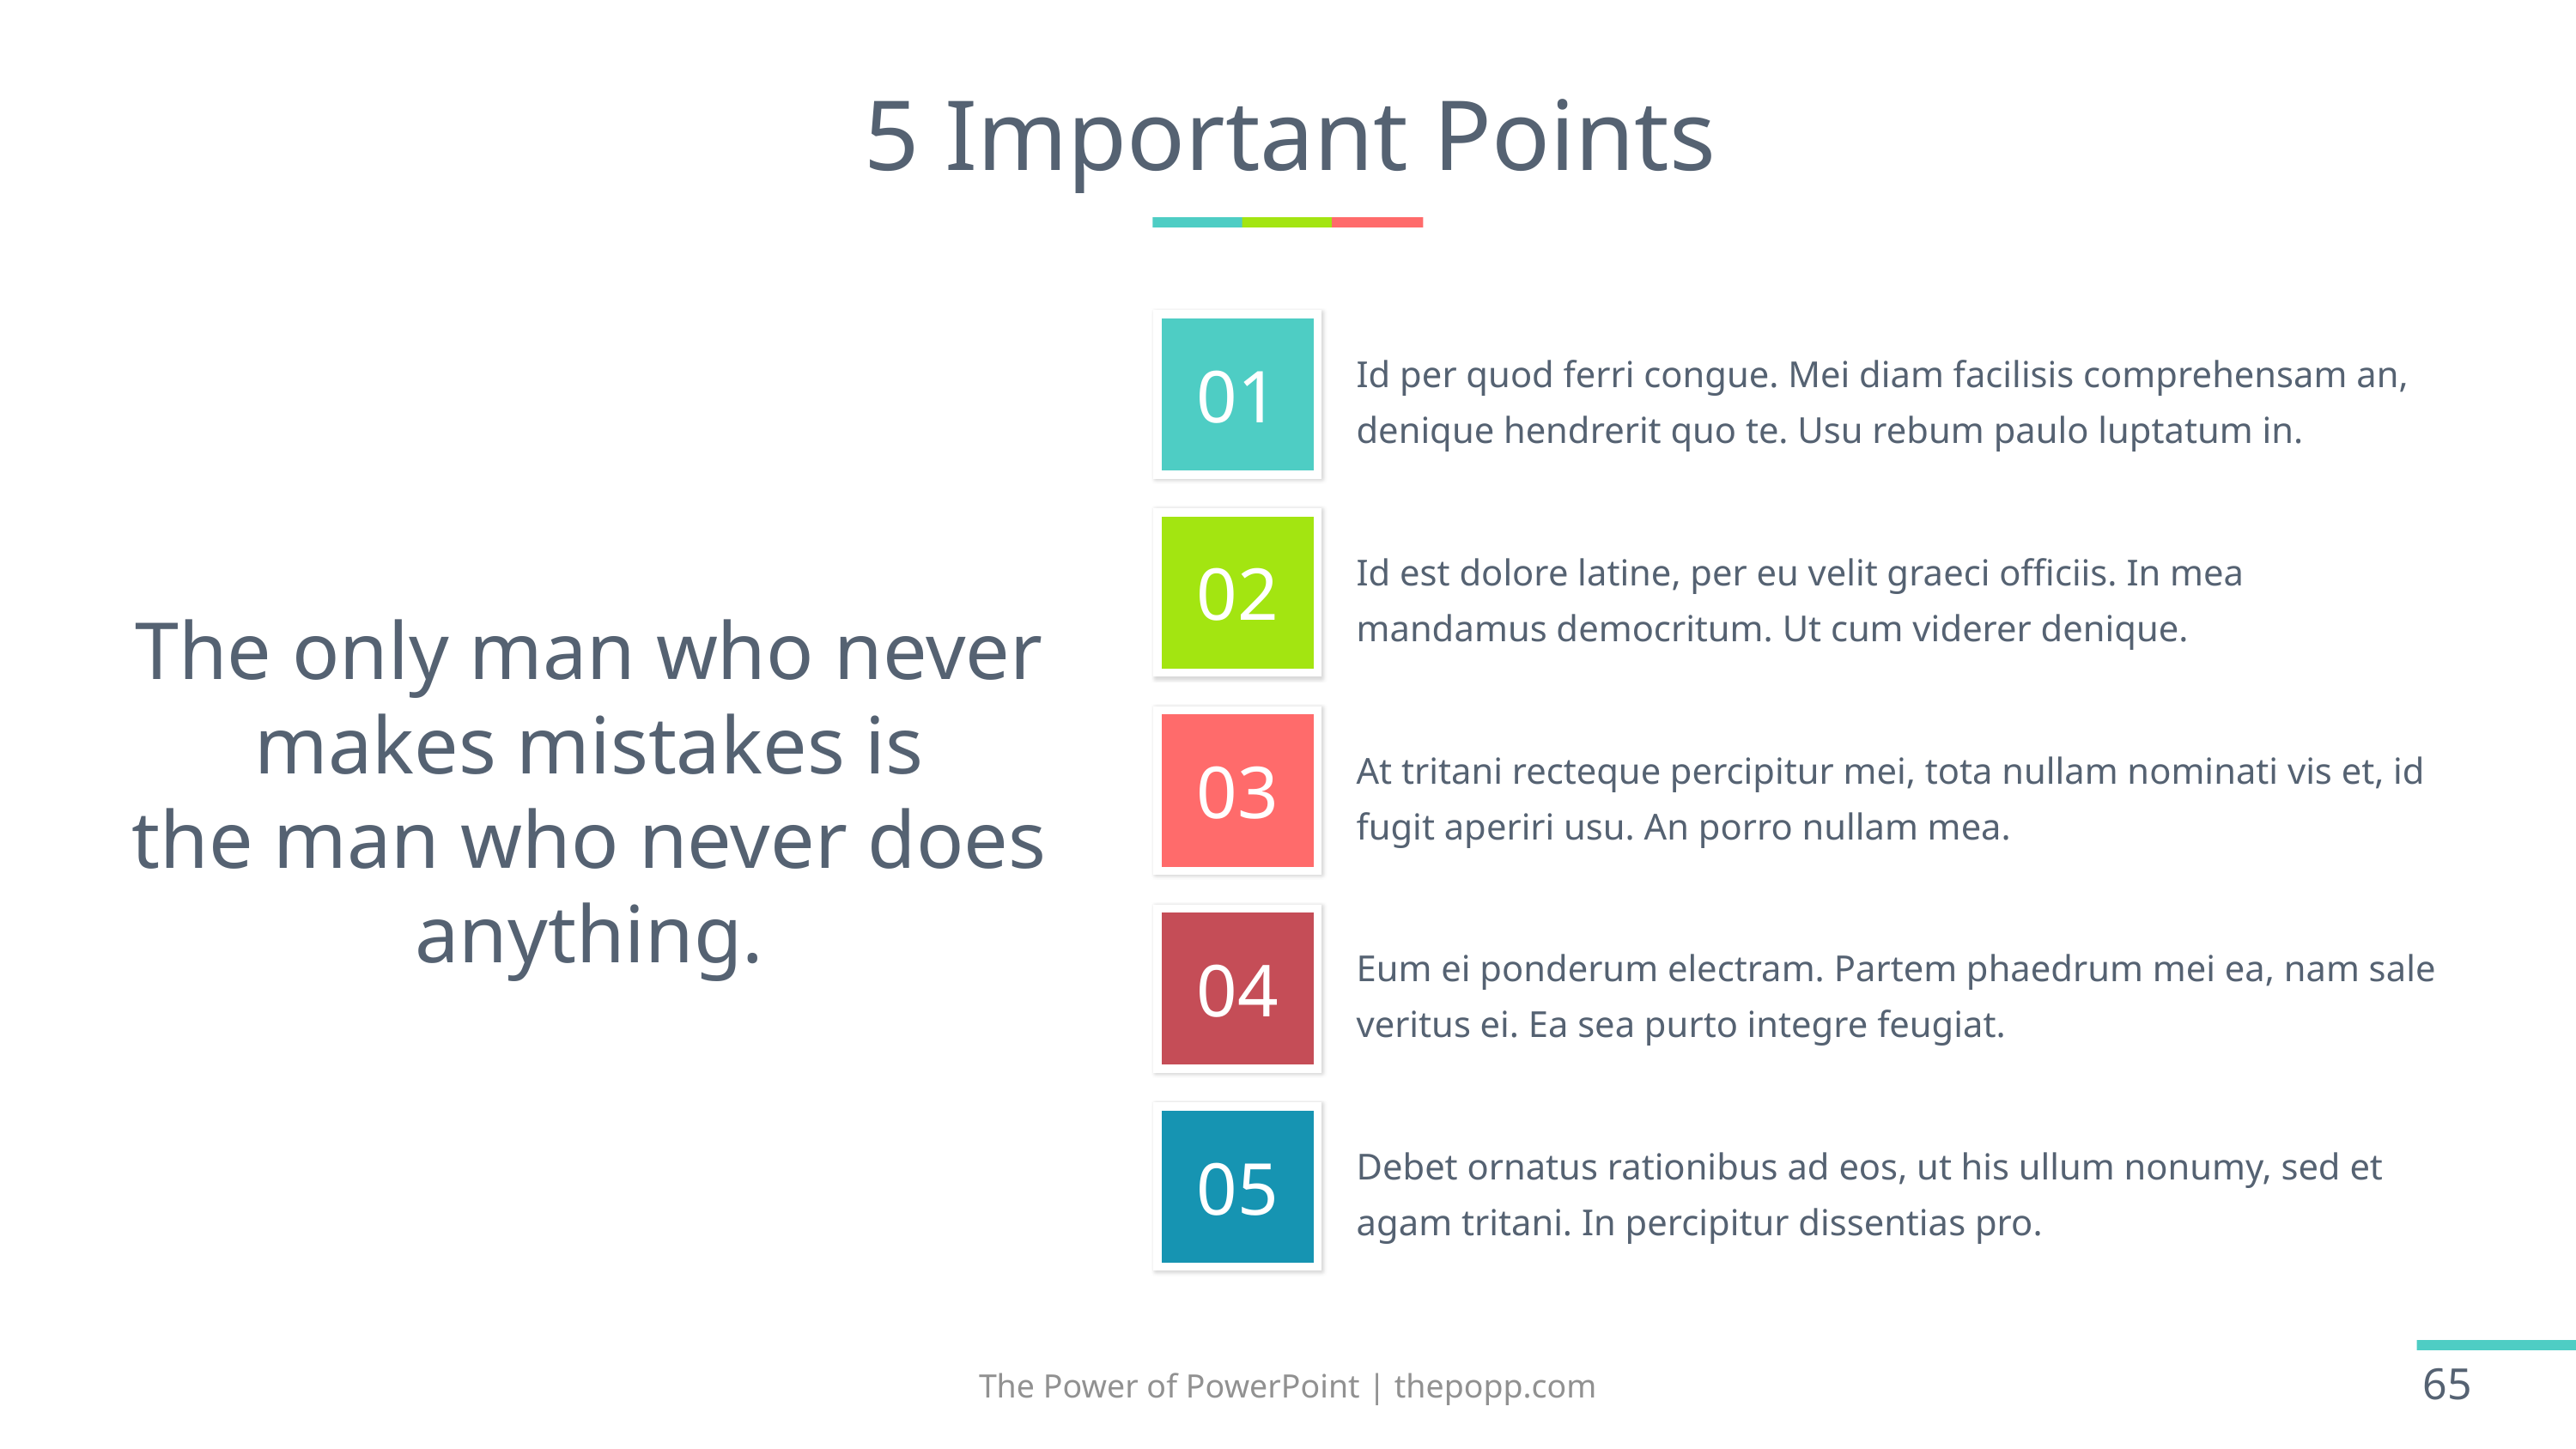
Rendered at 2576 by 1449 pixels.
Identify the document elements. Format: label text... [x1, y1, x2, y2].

list Debet ornatus rationibus ad eos, ut his ullum nonumy, sed et agam tritani. In percipitur dissentias pro. [1343, 1107, 2451, 1267]
list The only man who never makes mistakes is the man who never does anything. [113, 312, 1066, 1267]
footer The Power of PowerPoint | thepopp.com [853, 1349, 1723, 1427]
list Eum ei ponderum electram. Partem phaedrum mei ea, nam sale veritus ei. Ea sea purto integre feugiat. [1343, 909, 2451, 1069]
slide_number 65 [2409, 1351, 2576, 1421]
title 5 Important Points [69, 49, 2512, 230]
list Id per quod ferri congue. Mei diam facilisis comprehensam an, denique hendrerit quo te. Usu rebum paulo luptatum in. [1343, 315, 2451, 475]
list Id est dolore latine, per eu velit graeci officiis. In mea mandamus democritum. Ut cum viderer denique. [1343, 512, 2451, 673]
list At tritani recteque percipitur mei, tota nullam nominati vis et, id fugit aperiri usu. An porro nullam mea. [1343, 711, 2451, 871]
